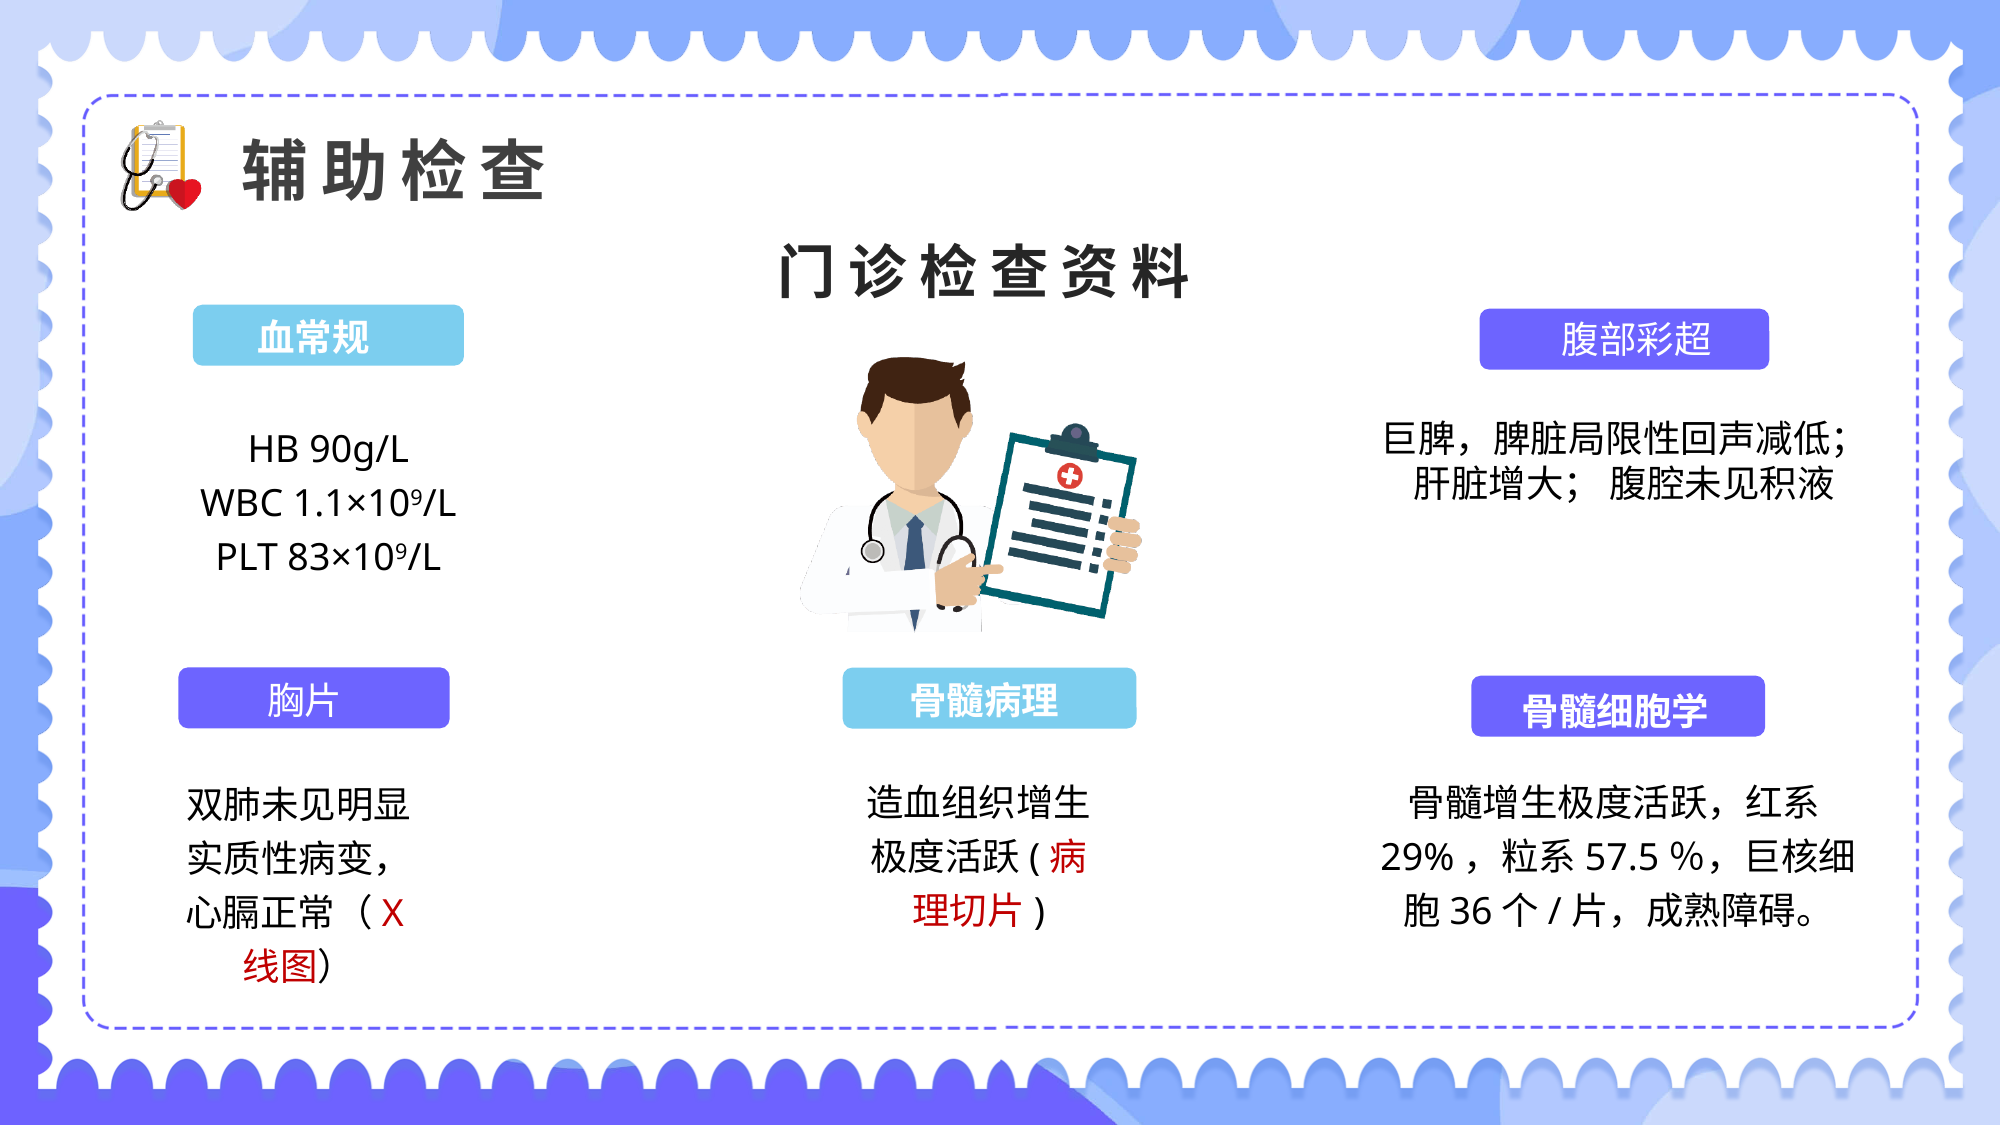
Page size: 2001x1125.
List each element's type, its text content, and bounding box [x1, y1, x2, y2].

text_box 双肺未见明显实质性病变，心膈正常（X线图） [164, 764, 434, 996]
text_box HB 90g/L WBC 1.1×109/L PLT 83×109/L [170, 409, 486, 586]
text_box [1479, 308, 1770, 370]
picture [0, 0, 2000, 1125]
text_box 骨髓增生极度活跃，红系29%，粒系57.5％，巨核细胞36个/片，成熟障碍。 [1363, 762, 1873, 940]
text_box 造血组织增生极度活跃(病理切片) [842, 762, 1115, 940]
text_box 巨脾，脾脏局限性回声减低；肝脏增大； 腹腔未见积液 [1363, 407, 1886, 512]
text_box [842, 667, 1137, 729]
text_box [192, 304, 464, 368]
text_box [178, 667, 450, 729]
title 门诊检查资料 [754, 235, 1214, 317]
text_box 辅助检查 [227, 121, 562, 217]
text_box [1471, 675, 1766, 737]
